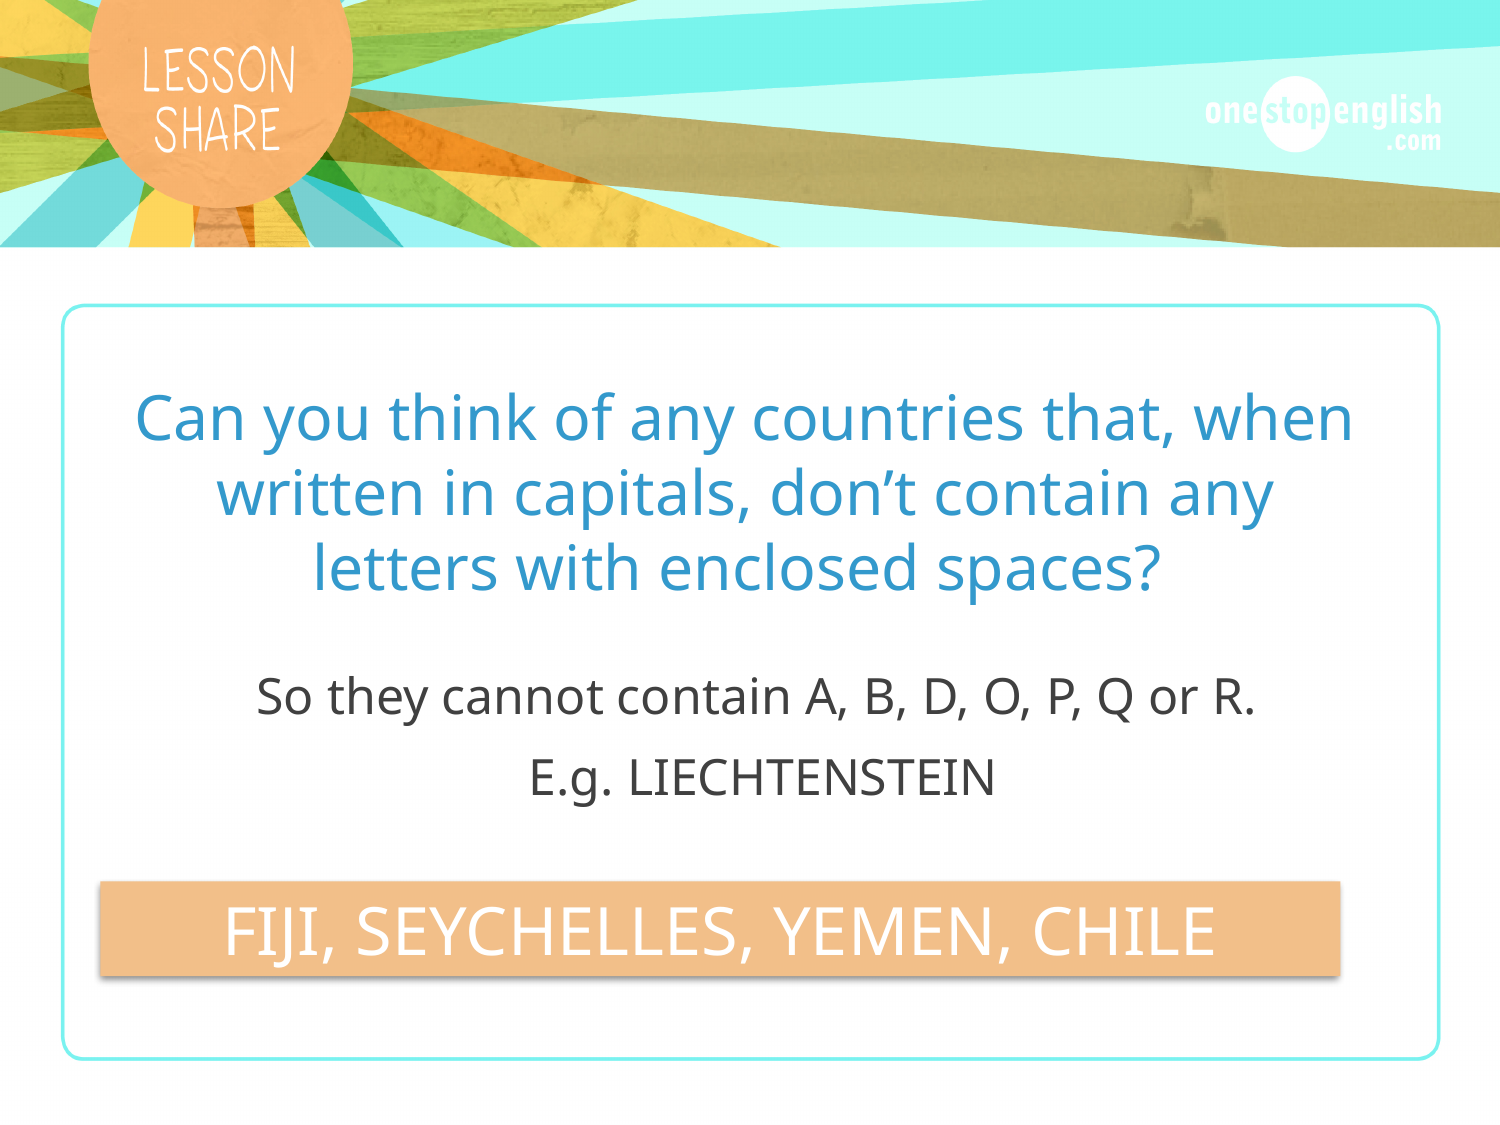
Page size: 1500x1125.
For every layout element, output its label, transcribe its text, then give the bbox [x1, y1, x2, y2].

text_box FIJI, SEYCHELLES, YEMEN, CHILE [100, 881, 1341, 977]
title Can you think of any countries that, when written in capitals, don’t contain any letters with enclosed spaces? [112, 338, 1380, 643]
list So they cannot contain A, B, D, O, P, Q or R. E.g. LIECHTENSTEIN [88, 656, 1439, 823]
picture [0, 0, 1500, 1125]
